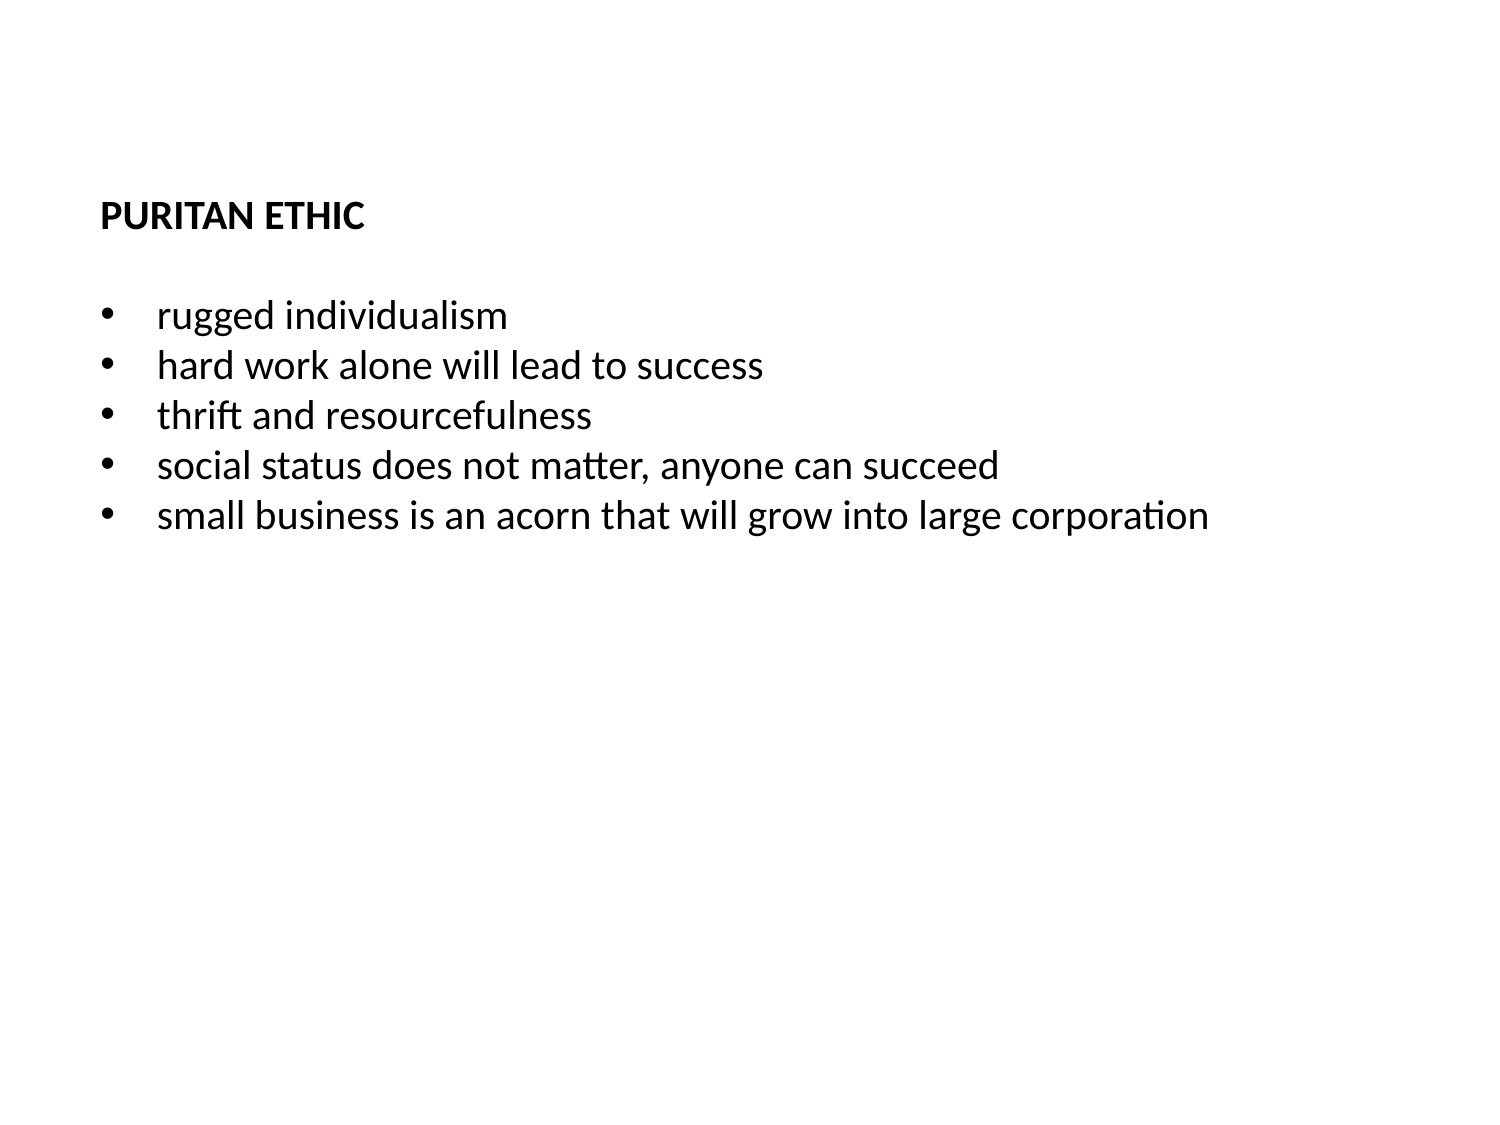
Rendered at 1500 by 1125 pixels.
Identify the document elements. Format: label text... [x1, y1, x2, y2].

text_box PURITAN ETHIC rugged individualism hard work alone will lead to success thrift and resourcefulness social status does not matter, anyone can succeed small business is an acorn that will grow into large corporation [85, 180, 1413, 546]
